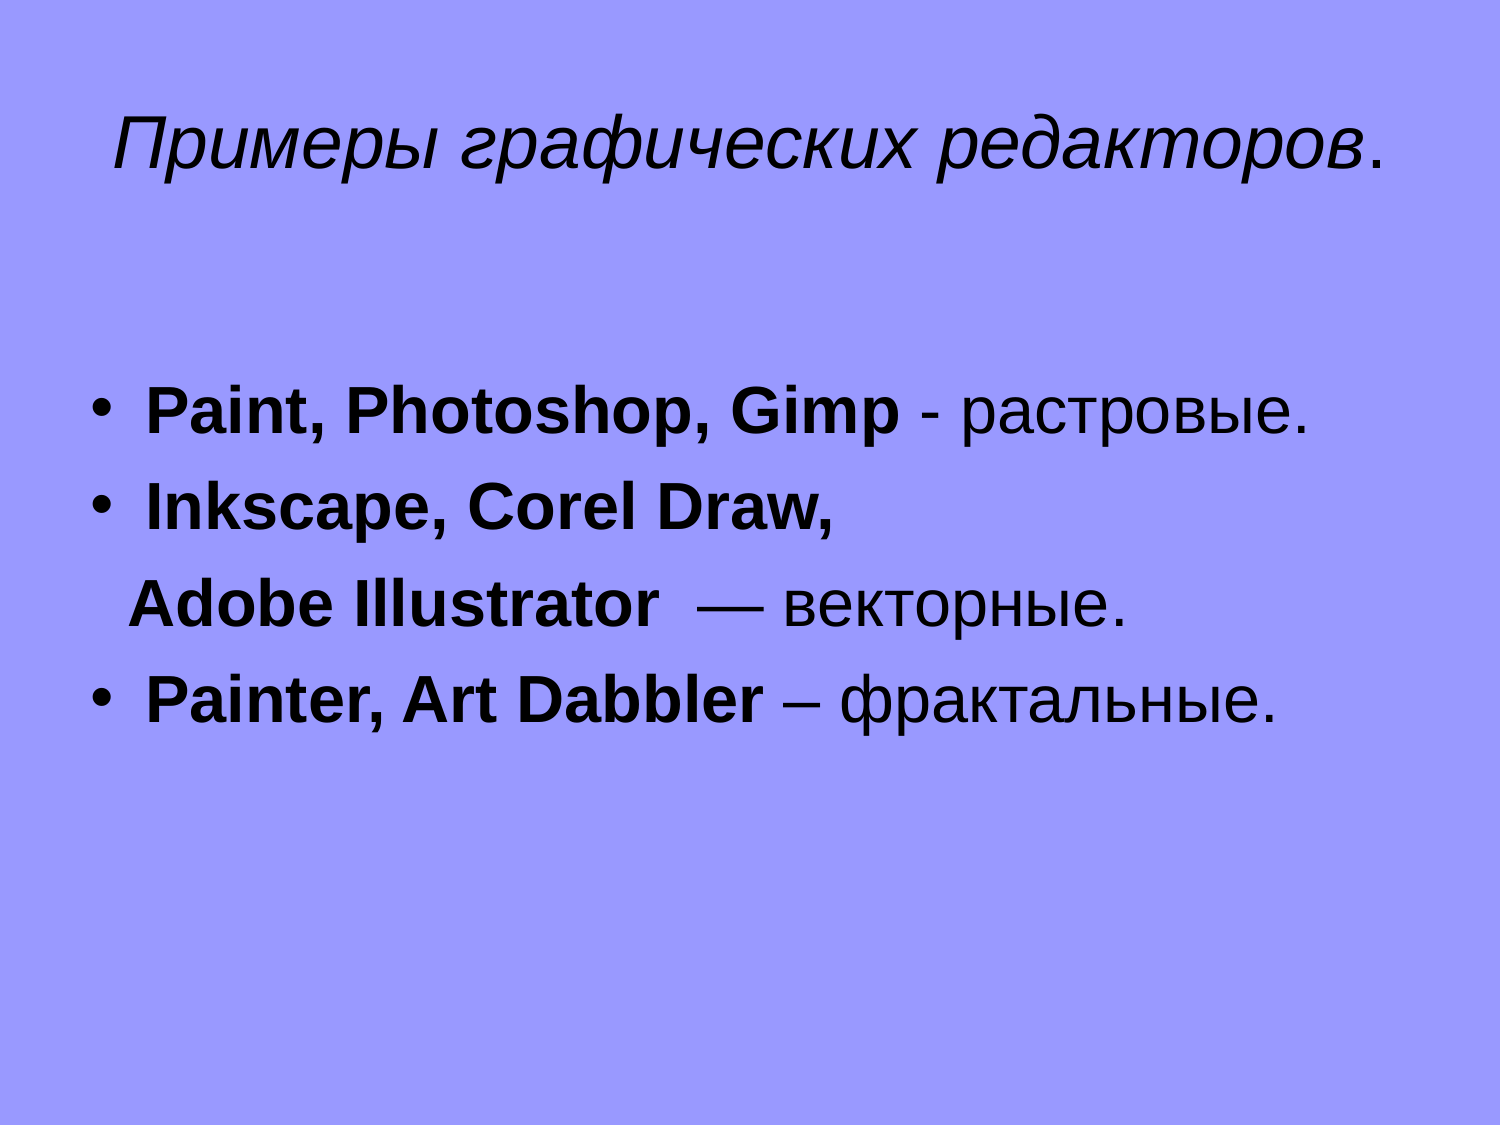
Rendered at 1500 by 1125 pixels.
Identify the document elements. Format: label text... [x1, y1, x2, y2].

text_box Paint, Photoshop, Gimp - растровые. Inkscape, Corel Draw, Adobe Illustrator — векторные. Painter, Art Dabbler – фрактальные. [74, 262, 1425, 1005]
text_box Примеры графических редакторов. [0, 45, 1500, 233]
